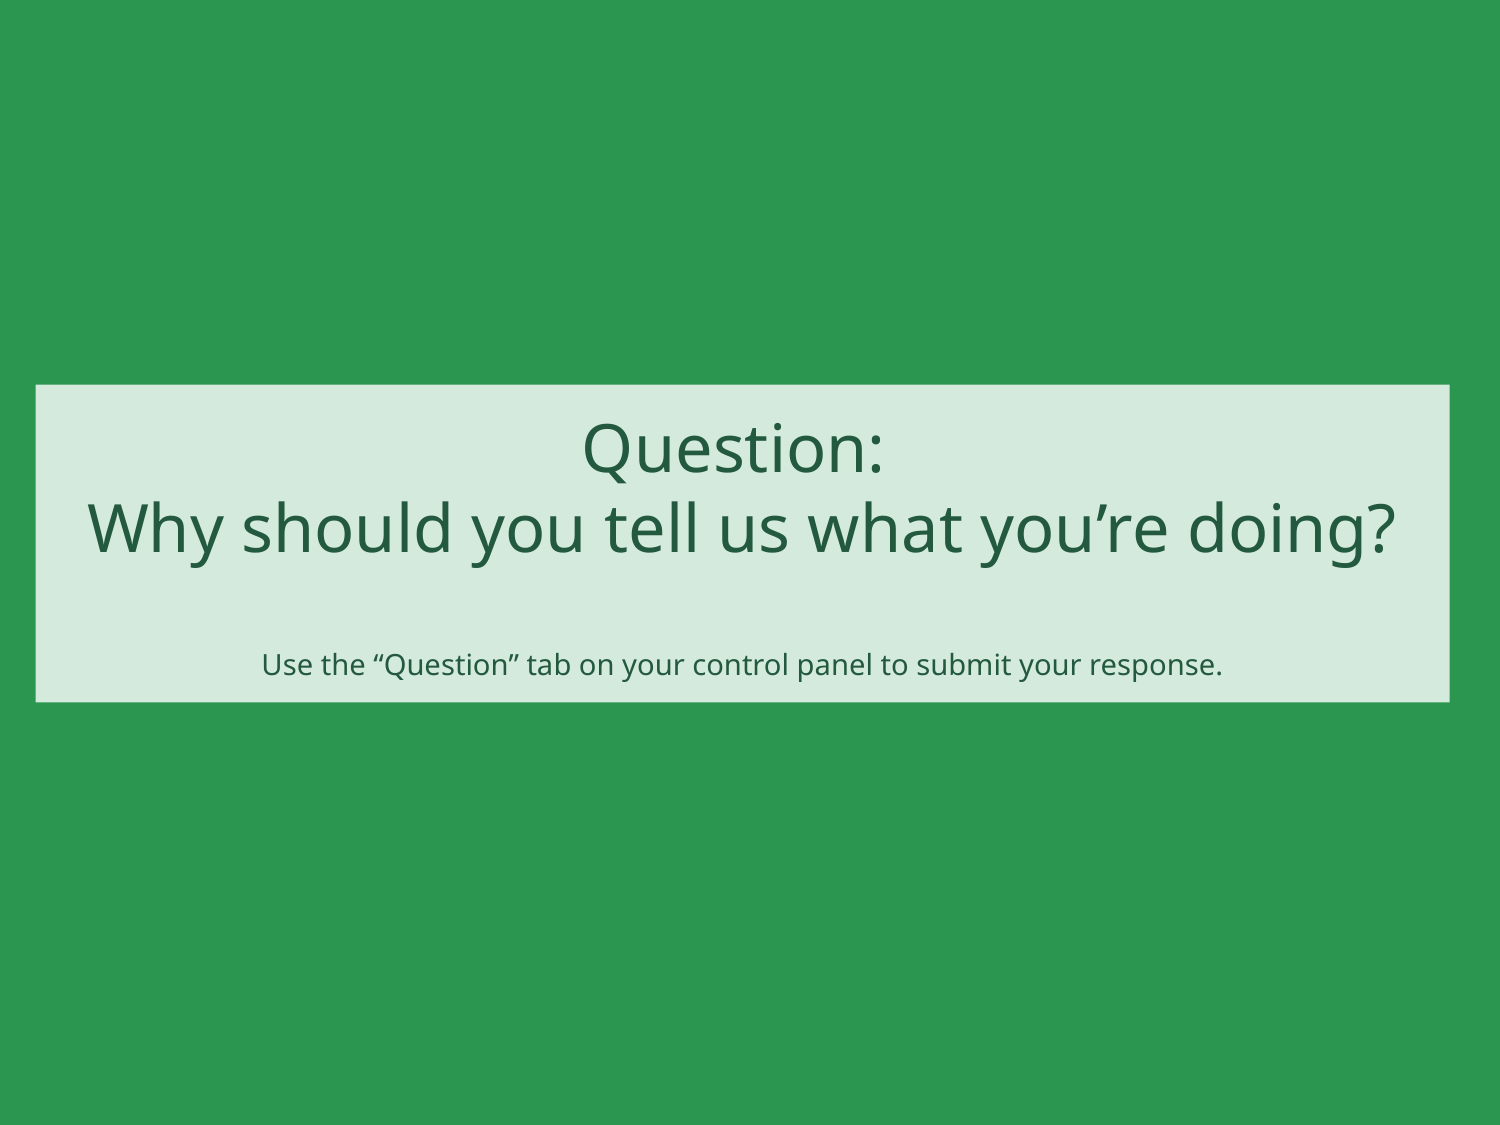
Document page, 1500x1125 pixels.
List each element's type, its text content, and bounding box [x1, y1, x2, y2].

title Question: Why should you tell us what you’re doing? Use the “Question” tab on your control panel to submit your response. [35, 384, 1450, 703]
